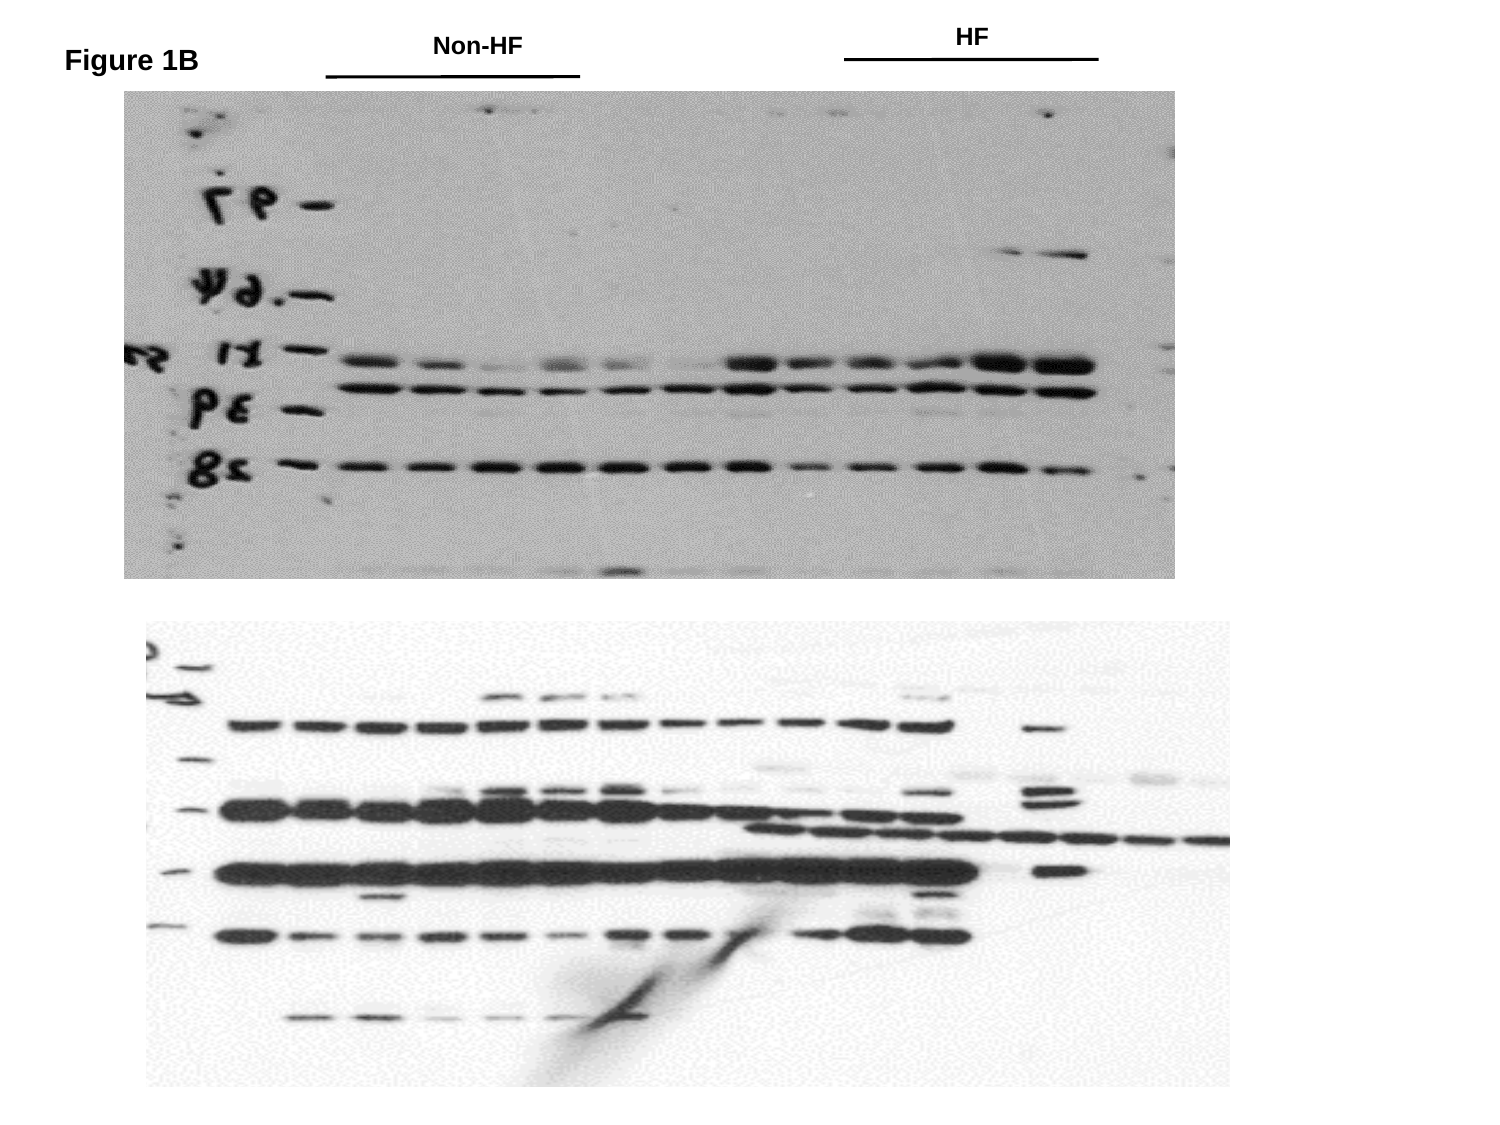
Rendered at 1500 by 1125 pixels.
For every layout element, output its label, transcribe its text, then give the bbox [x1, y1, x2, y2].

picture [118, 68, 1175, 614]
text_box Figure 1B [49, 34, 215, 84]
text_box Non-HF [418, 22, 616, 67]
picture [146, 621, 1231, 1087]
text_box HF [940, 12, 1139, 58]
